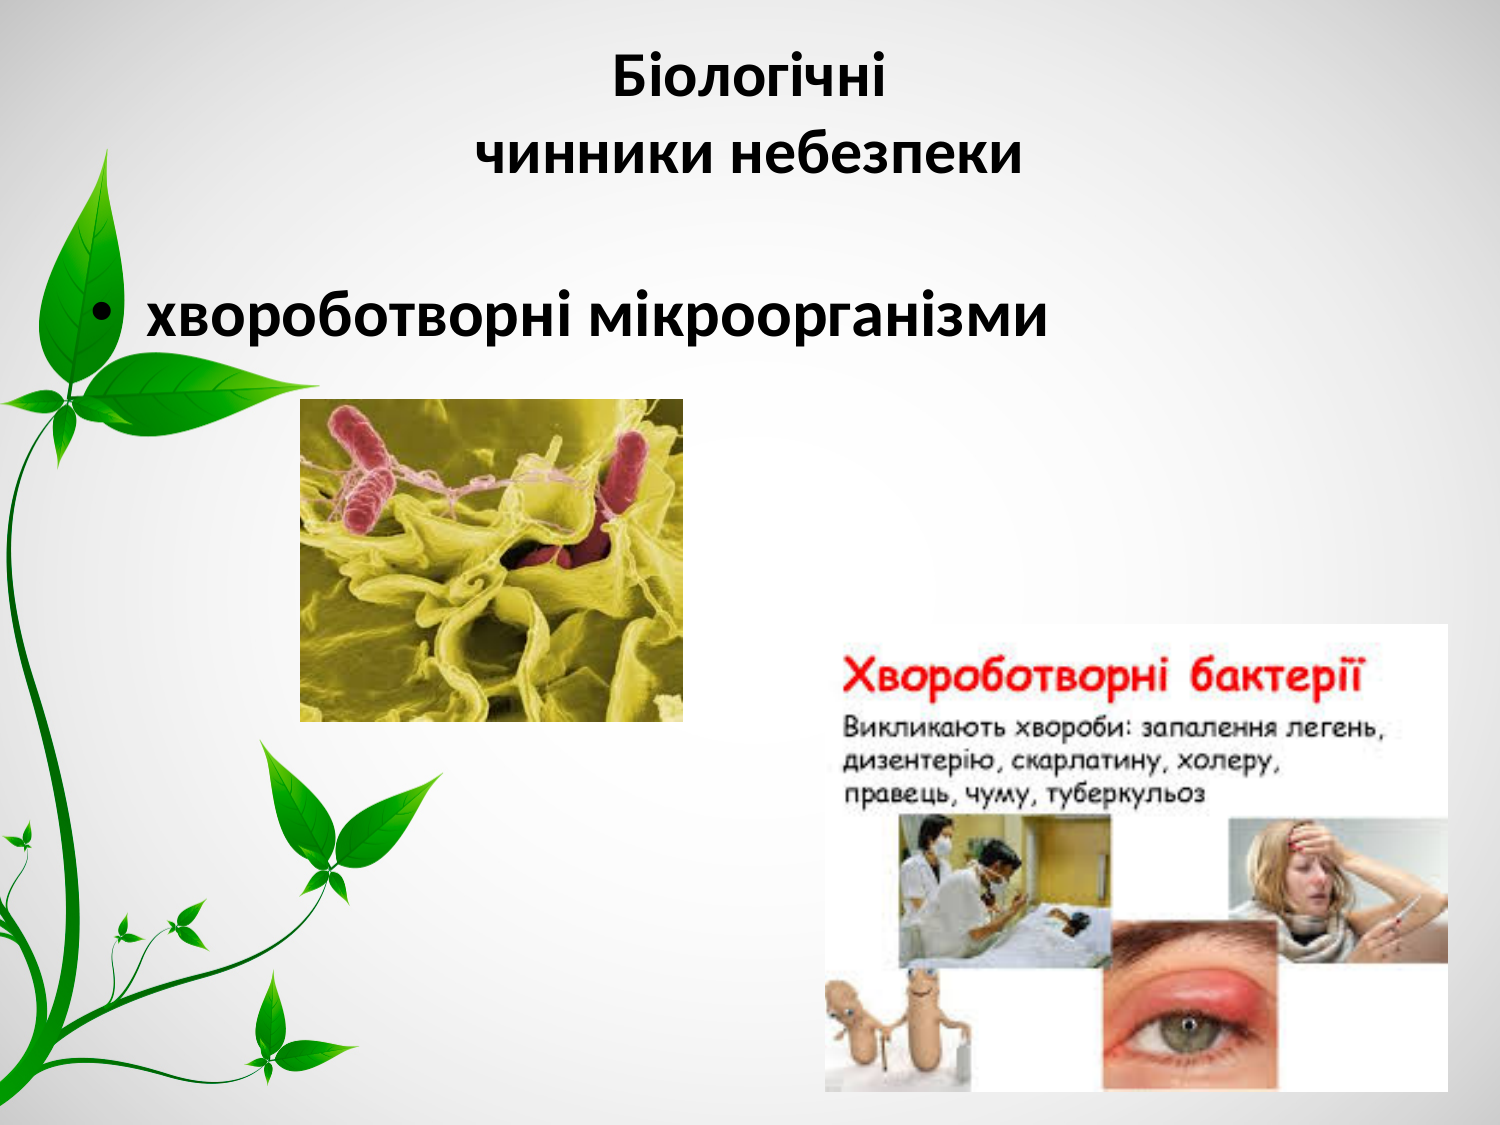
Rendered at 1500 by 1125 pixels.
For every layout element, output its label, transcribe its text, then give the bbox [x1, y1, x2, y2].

title Біологічні чинники небезпеки [75, 24, 1425, 195]
picture [0, 0, 1500, 1125]
list хвороботворні мікроорганізми [75, 262, 1425, 1005]
